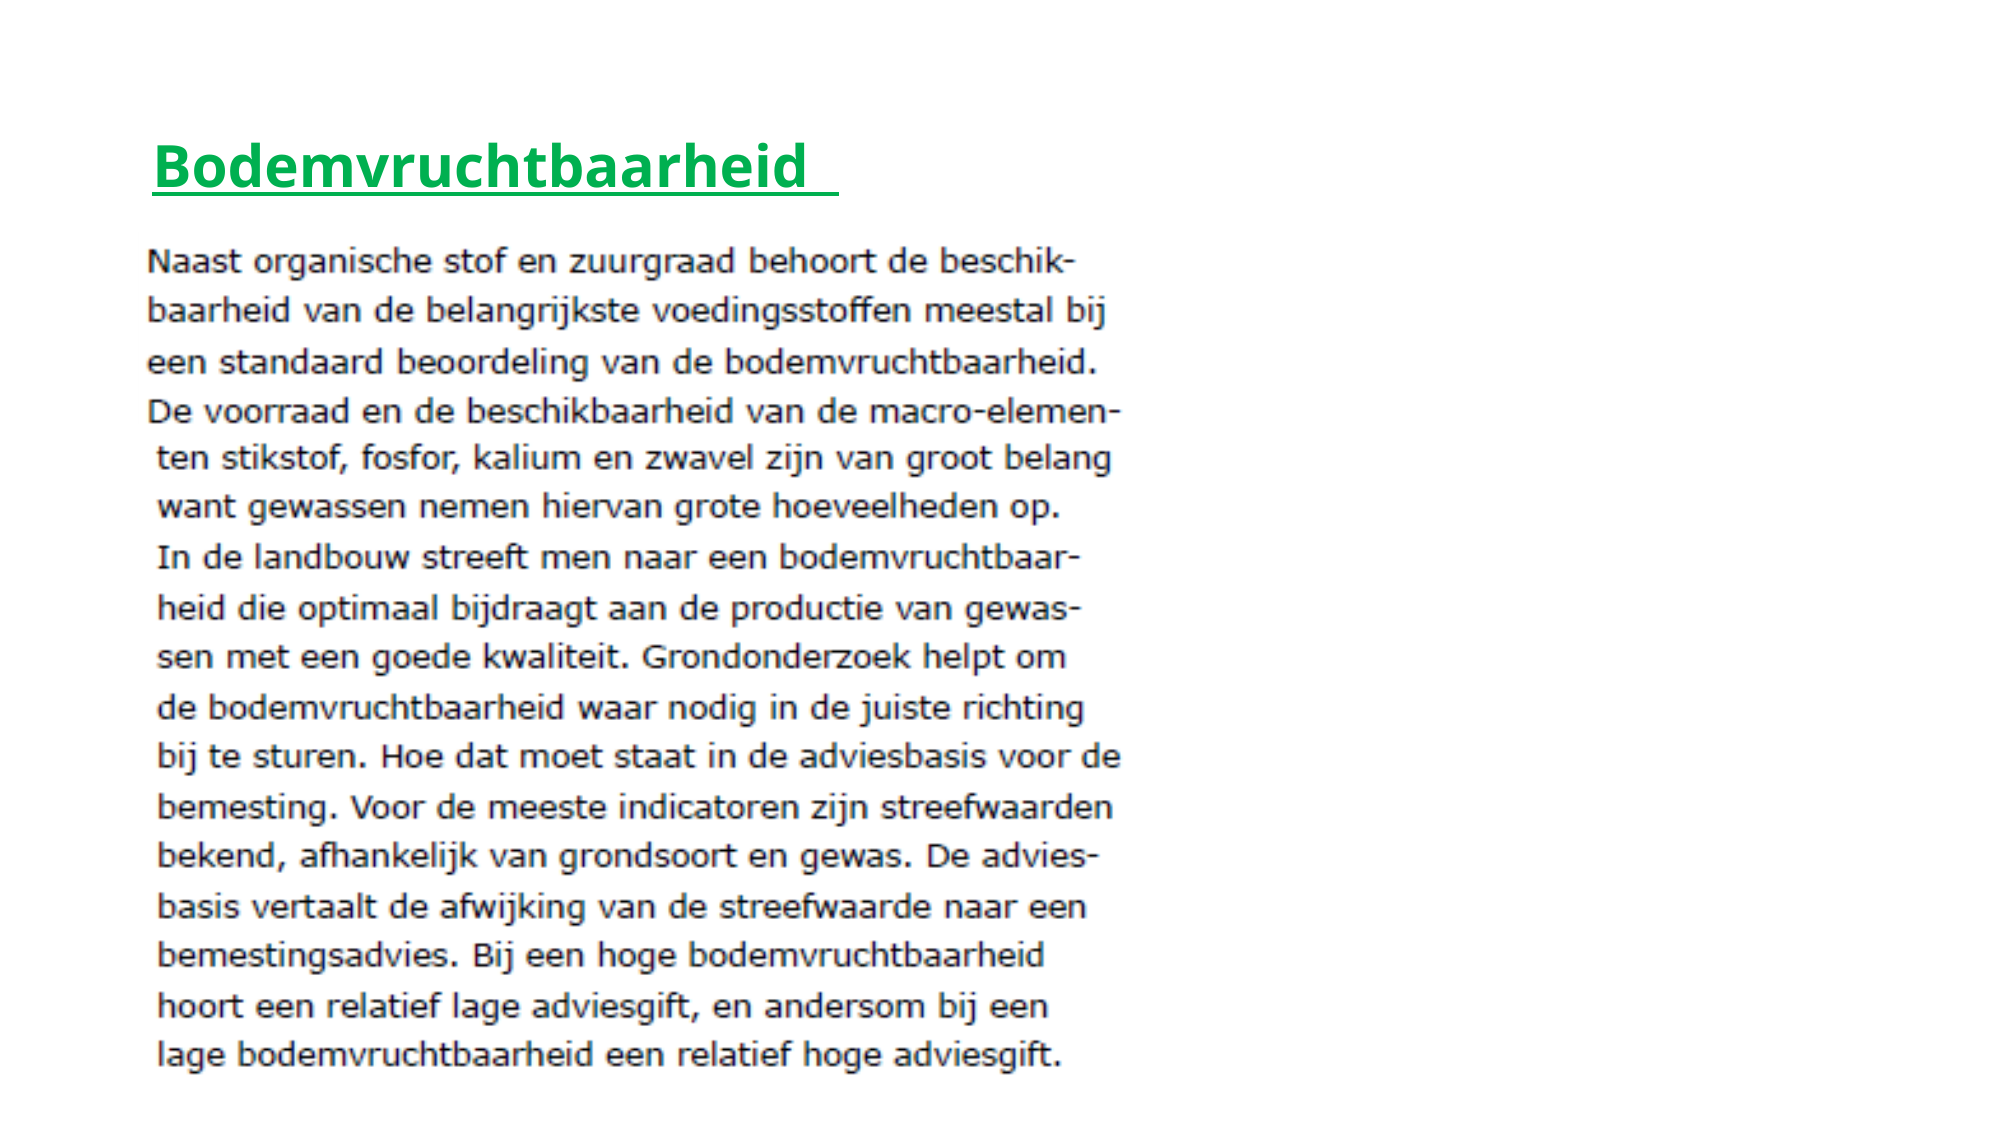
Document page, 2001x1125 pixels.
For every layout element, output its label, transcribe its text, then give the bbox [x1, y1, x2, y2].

title Bodemvruchtbaarheid [137, 59, 1863, 278]
picture [137, 232, 1136, 1100]
